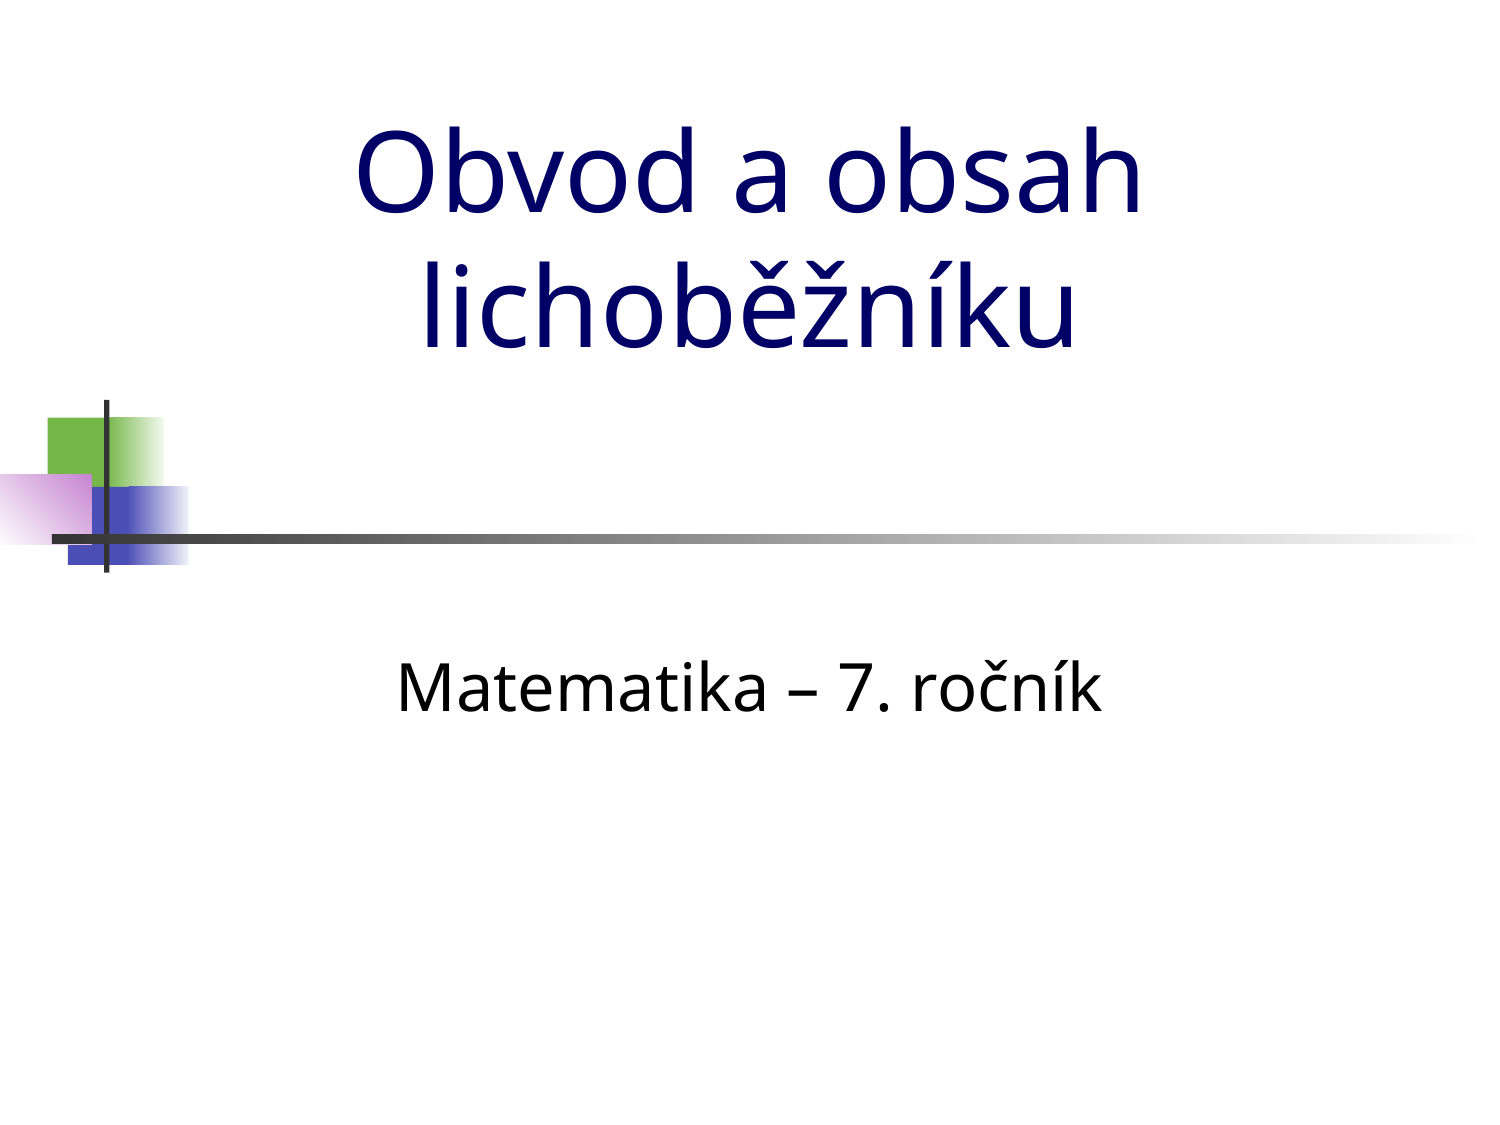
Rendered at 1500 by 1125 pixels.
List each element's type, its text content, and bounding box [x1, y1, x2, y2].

title Obvod a obsah lichoběžníku [0, 136, 1500, 378]
subtitle Matematika – 7. ročník [224, 637, 1276, 926]
